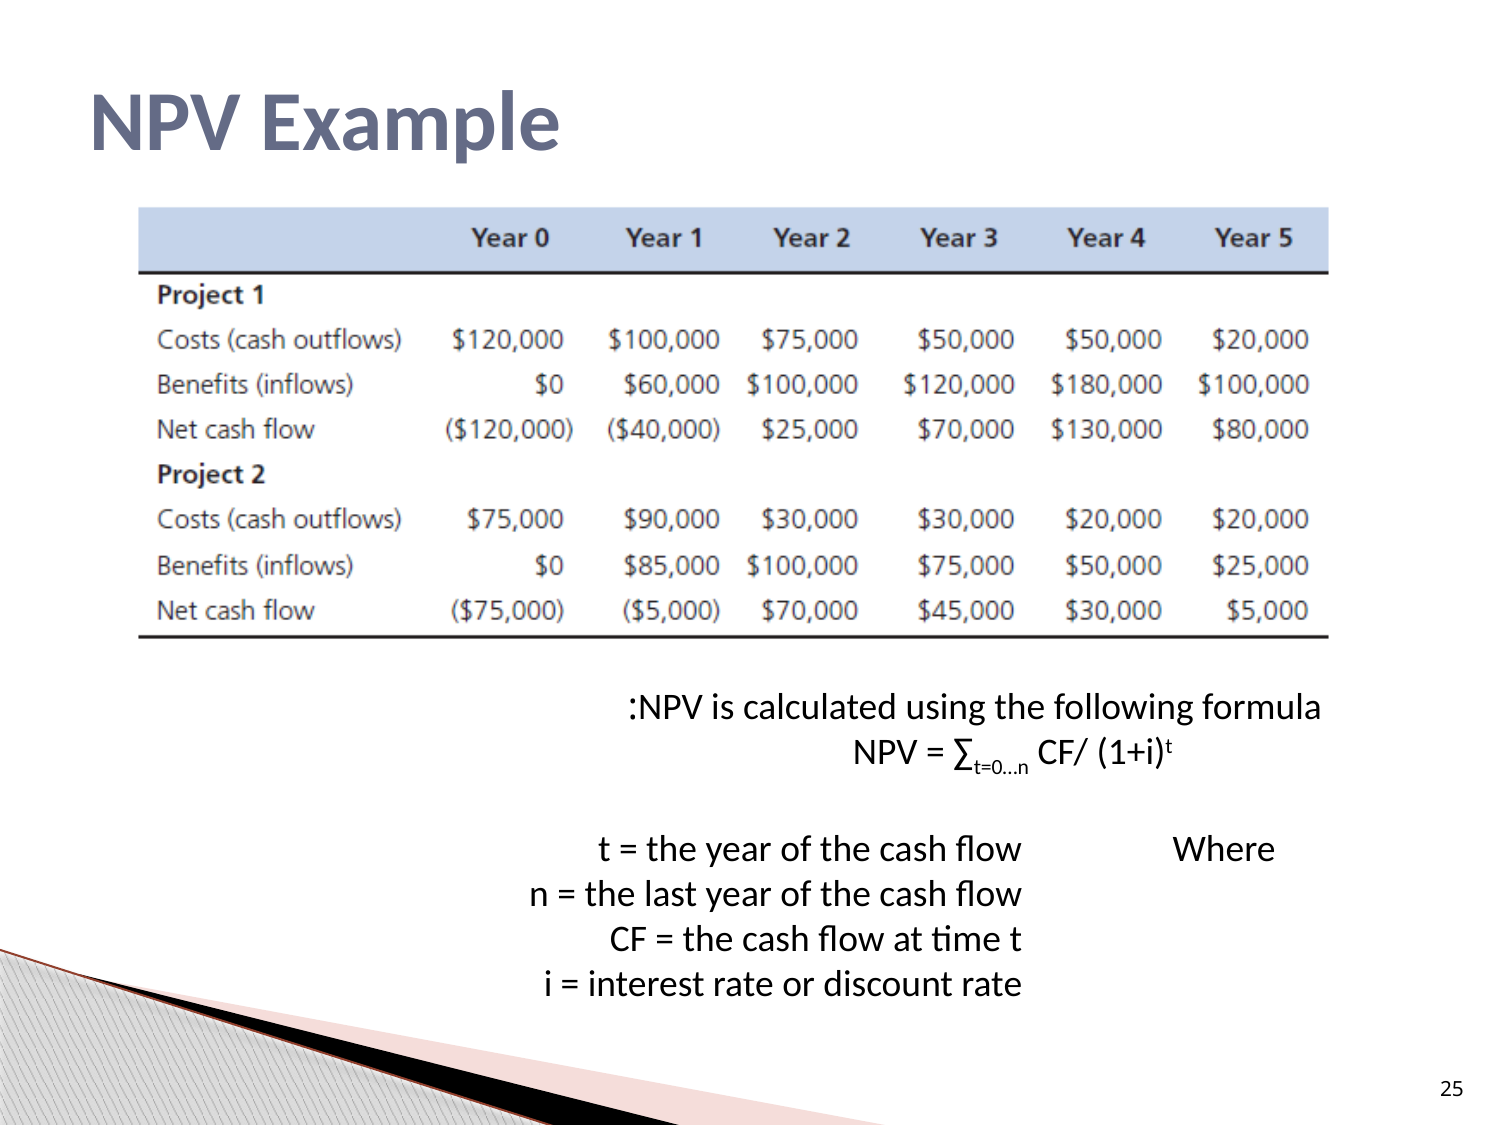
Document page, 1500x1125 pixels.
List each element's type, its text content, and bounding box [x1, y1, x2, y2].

picture [124, 199, 1341, 658]
text_box NPV is calculated using the following formula: NPV = ∑t=0…n CF/ (1+i)t Where t = the year of the cash flow n = the last year of the cash flow CF = the cash flow at time t i = interest rate or discount rate [137, 674, 1338, 1056]
slide_number 25 [1418, 1051, 1479, 1112]
title NPV Example [75, 45, 1425, 188]
